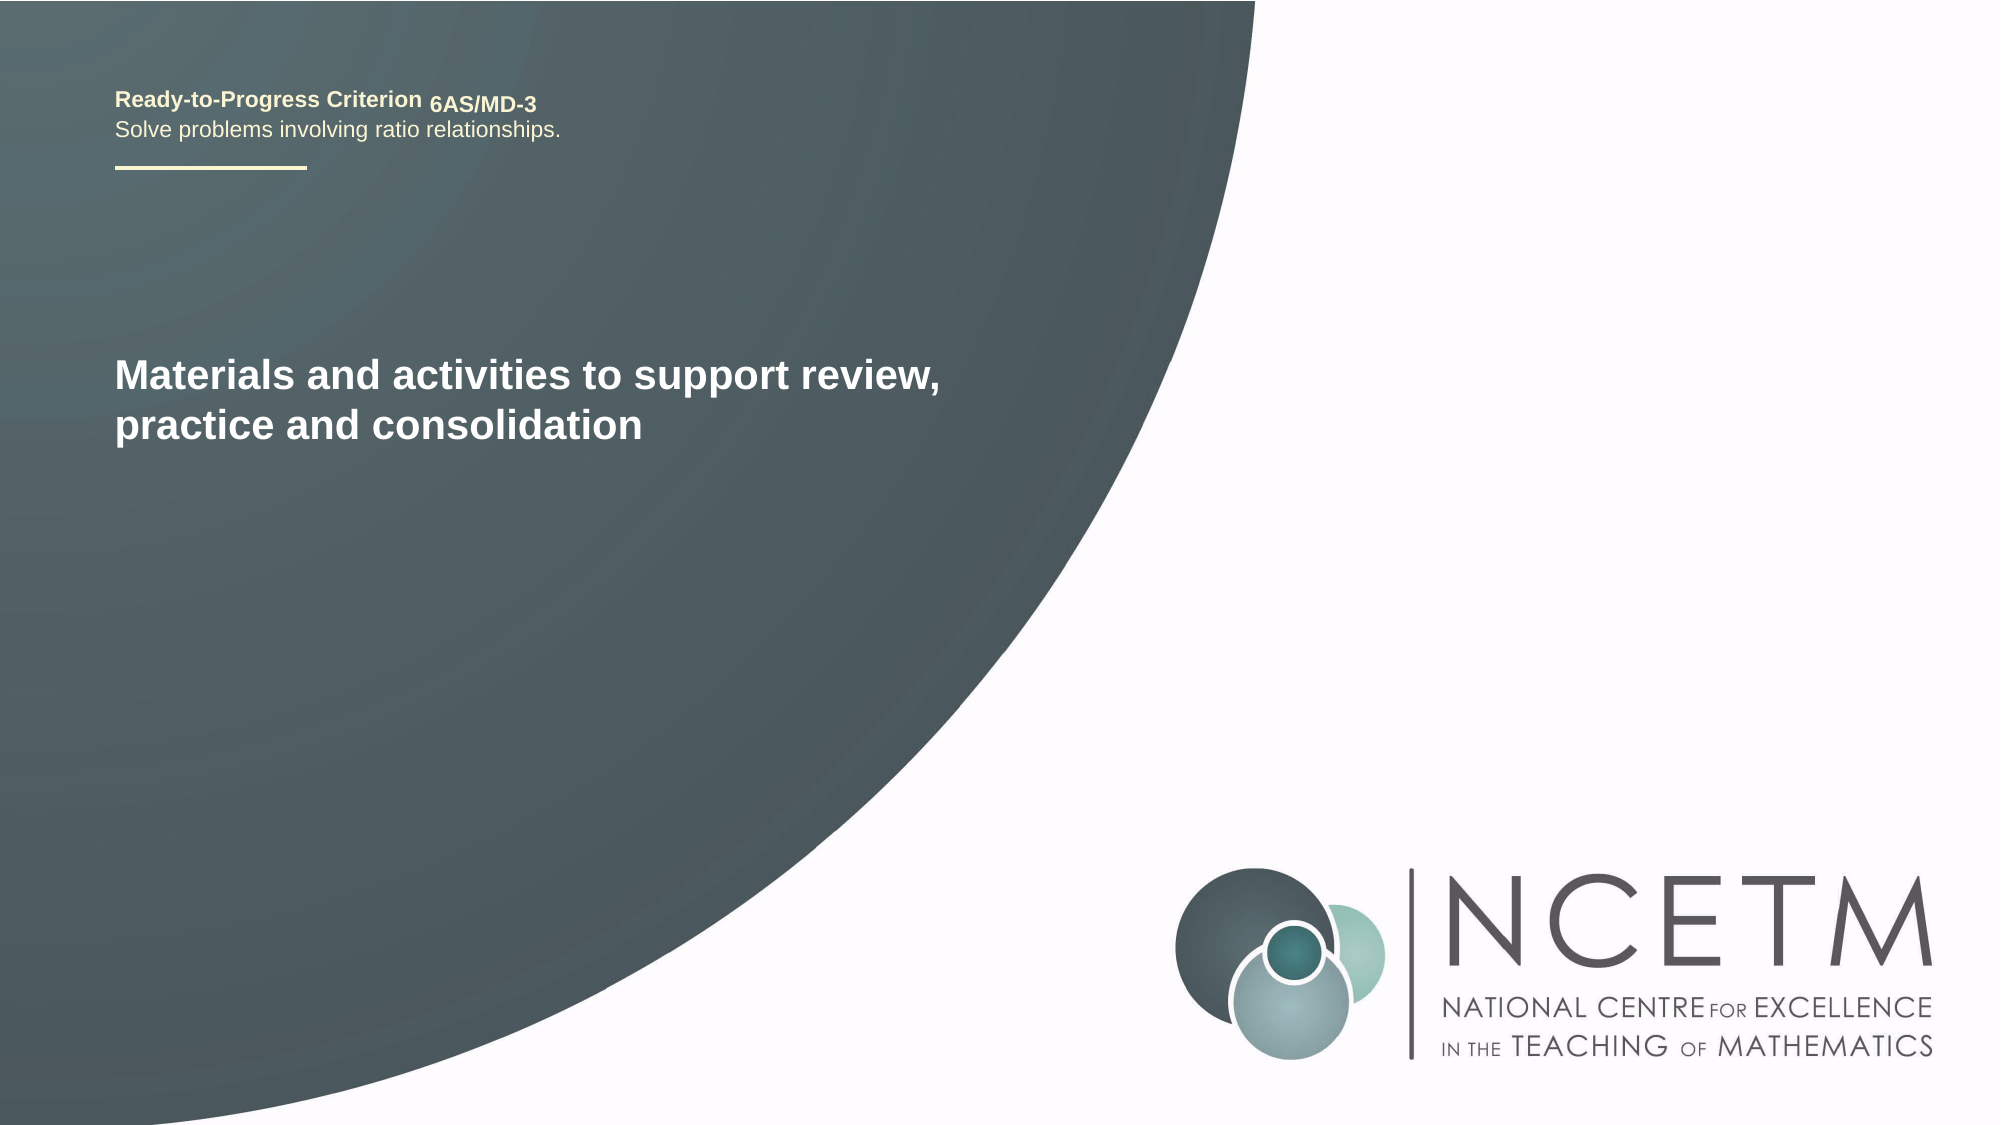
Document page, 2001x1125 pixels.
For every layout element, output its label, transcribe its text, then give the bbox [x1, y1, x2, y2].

picture [0, 1, 2001, 1125]
list Solve problems involving ratio relationships. [99, 109, 1121, 160]
list 6AS/MD-3 [414, 85, 611, 135]
